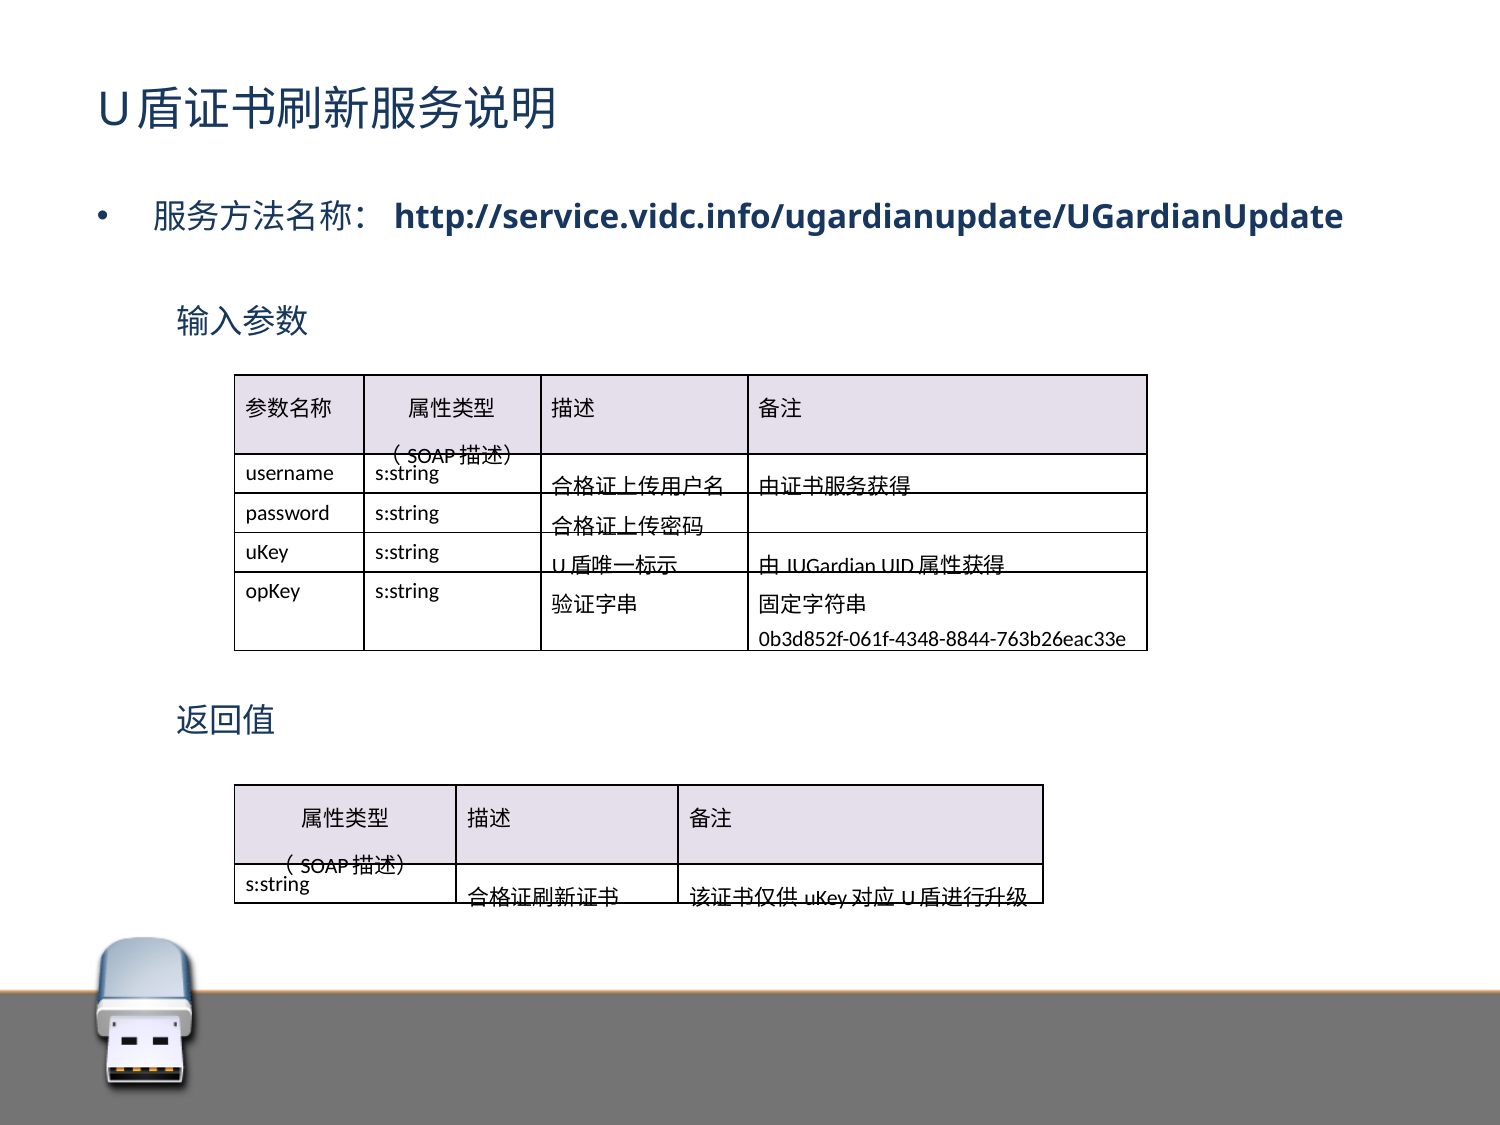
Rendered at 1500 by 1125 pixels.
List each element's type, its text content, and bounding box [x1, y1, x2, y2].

table_header 属性类型 （SOAP描述） [365, 376, 540, 453]
table_cell [749, 494, 1146, 532]
table_cell password [235, 494, 363, 532]
text_box 输入参数 [105, 292, 1465, 348]
table_cell s:string [235, 865, 455, 902]
table_cell 合格证上传密码 [542, 494, 747, 532]
table_header 备注 [749, 376, 1146, 453]
picture [0, 0, 1500, 1125]
table_cell 由IUGardian UID属性获得 [749, 533, 1146, 571]
table_cell 该证书仅供uKey对应U盾进行升级 [679, 865, 1042, 902]
table_cell uKey [235, 533, 363, 571]
table_header 备注 [679, 786, 1042, 863]
table_header 参数名称 [235, 376, 363, 453]
title U盾证书刷新服务说明 [82, 70, 1432, 143]
text_box 服务方法名称：http://service.vidc.info/ugardianupdate/UGardianUpdate [82, 187, 1442, 289]
table_cell s:string [365, 573, 540, 650]
table_header 描述 [457, 786, 677, 863]
table_cell 合格证刷新证书 [457, 865, 677, 902]
table_header 属性类型 （SOAP描述） [235, 786, 455, 863]
table_cell s:string [365, 494, 540, 532]
table_cell 由证书服务获得 [749, 455, 1146, 492]
table_cell 验证字串 [542, 573, 747, 650]
table_header 描述 [542, 376, 747, 453]
table_cell username [235, 455, 363, 492]
table_cell s:string [365, 533, 540, 571]
table_cell 合格证上传用户名 [542, 455, 747, 492]
table_cell s:string [365, 455, 540, 492]
table_cell opKey [235, 573, 363, 650]
table_cell U盾唯一标示 [542, 533, 747, 571]
table_cell 固定字符串 0b3d852f-061f-4348-8844-763b26eac33e [749, 573, 1146, 650]
text_box 返回值 [105, 691, 1465, 746]
